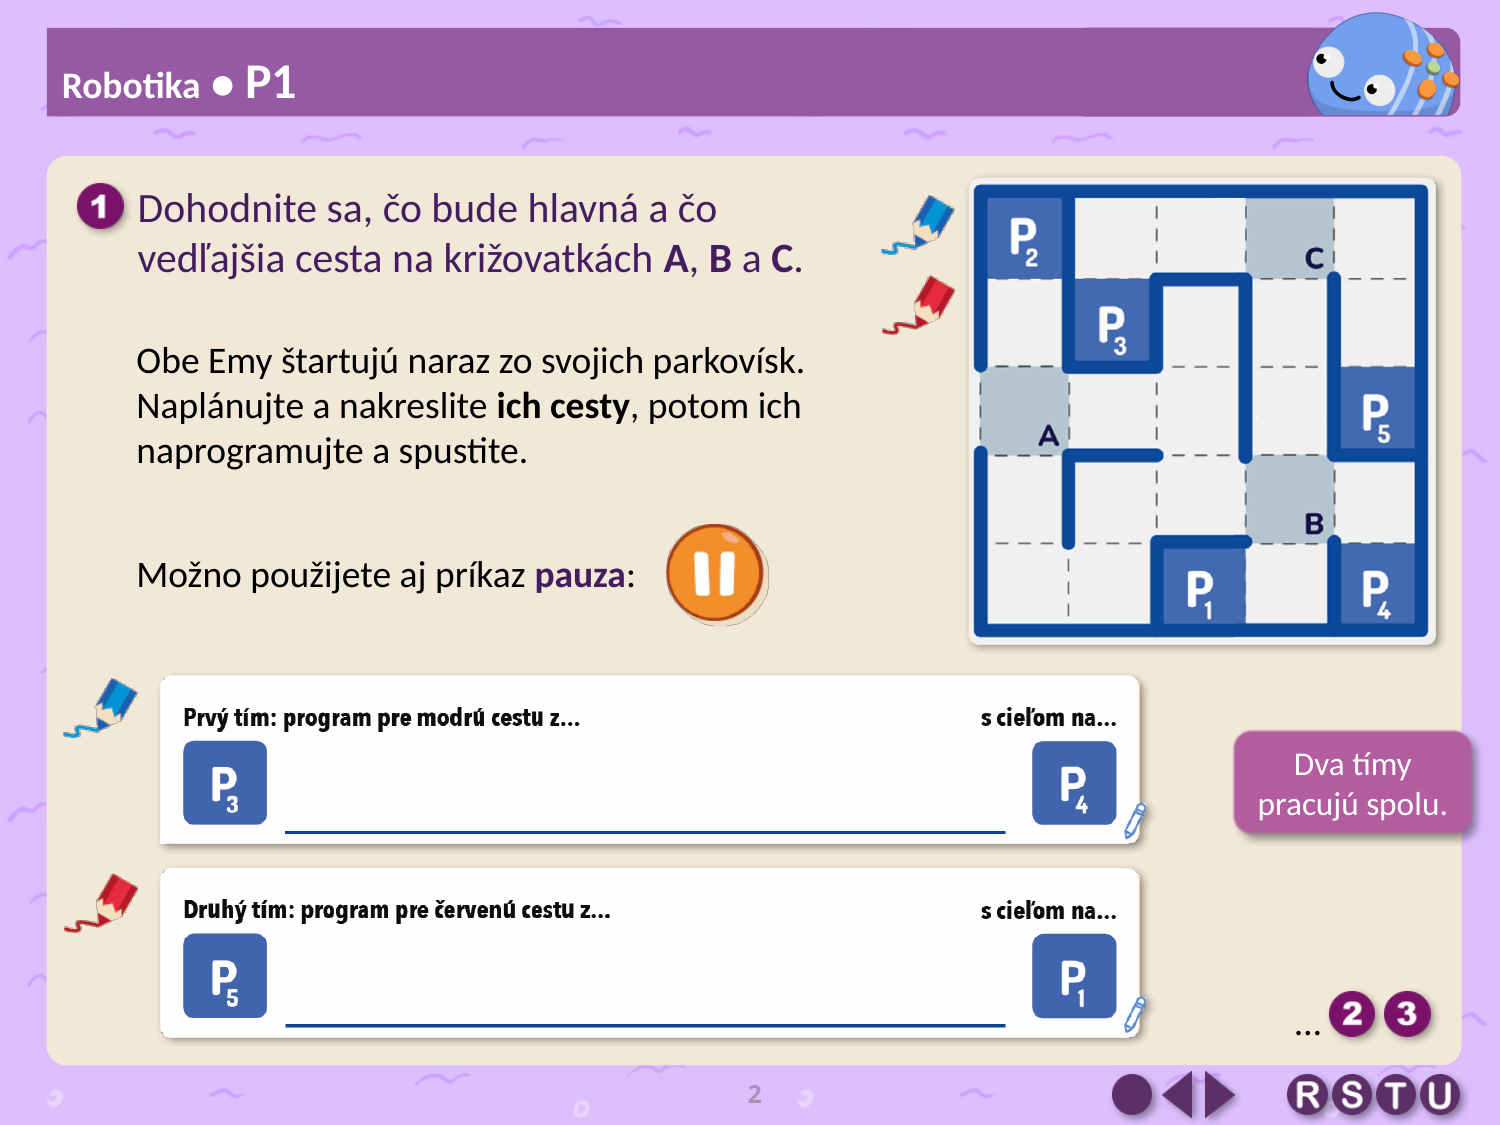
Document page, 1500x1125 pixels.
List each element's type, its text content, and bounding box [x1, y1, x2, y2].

picture [1384, 991, 1431, 1037]
text_box Dohodnite sa, čo bude hlavná a čo vedľajšia cesta na križovatkách A, B a C. [123, 173, 866, 289]
picture [64, 873, 138, 933]
picture [160, 675, 1146, 845]
picture [77, 183, 123, 229]
title Robotika ● P1 [46, 27, 1307, 117]
picture [160, 868, 1146, 1038]
picture [1329, 991, 1375, 1037]
picture [968, 177, 1436, 645]
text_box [121, 524, 770, 627]
picture [882, 275, 955, 335]
text_box Dva tímy pracujú spolu. [1234, 731, 1471, 833]
picture [0, 0, 1500, 1125]
text_box [45, 154, 1463, 1067]
slide_number 2 [718, 1067, 792, 1125]
picture [881, 195, 955, 255]
text_box … [1280, 990, 1437, 1096]
text_box Obe Emy štartujú naraz zo svojich parkovísk. Naplánujte a nakreslite ich cesty, potom ich naprogramujte a spustite. [121, 328, 920, 479]
picture [63, 678, 138, 738]
